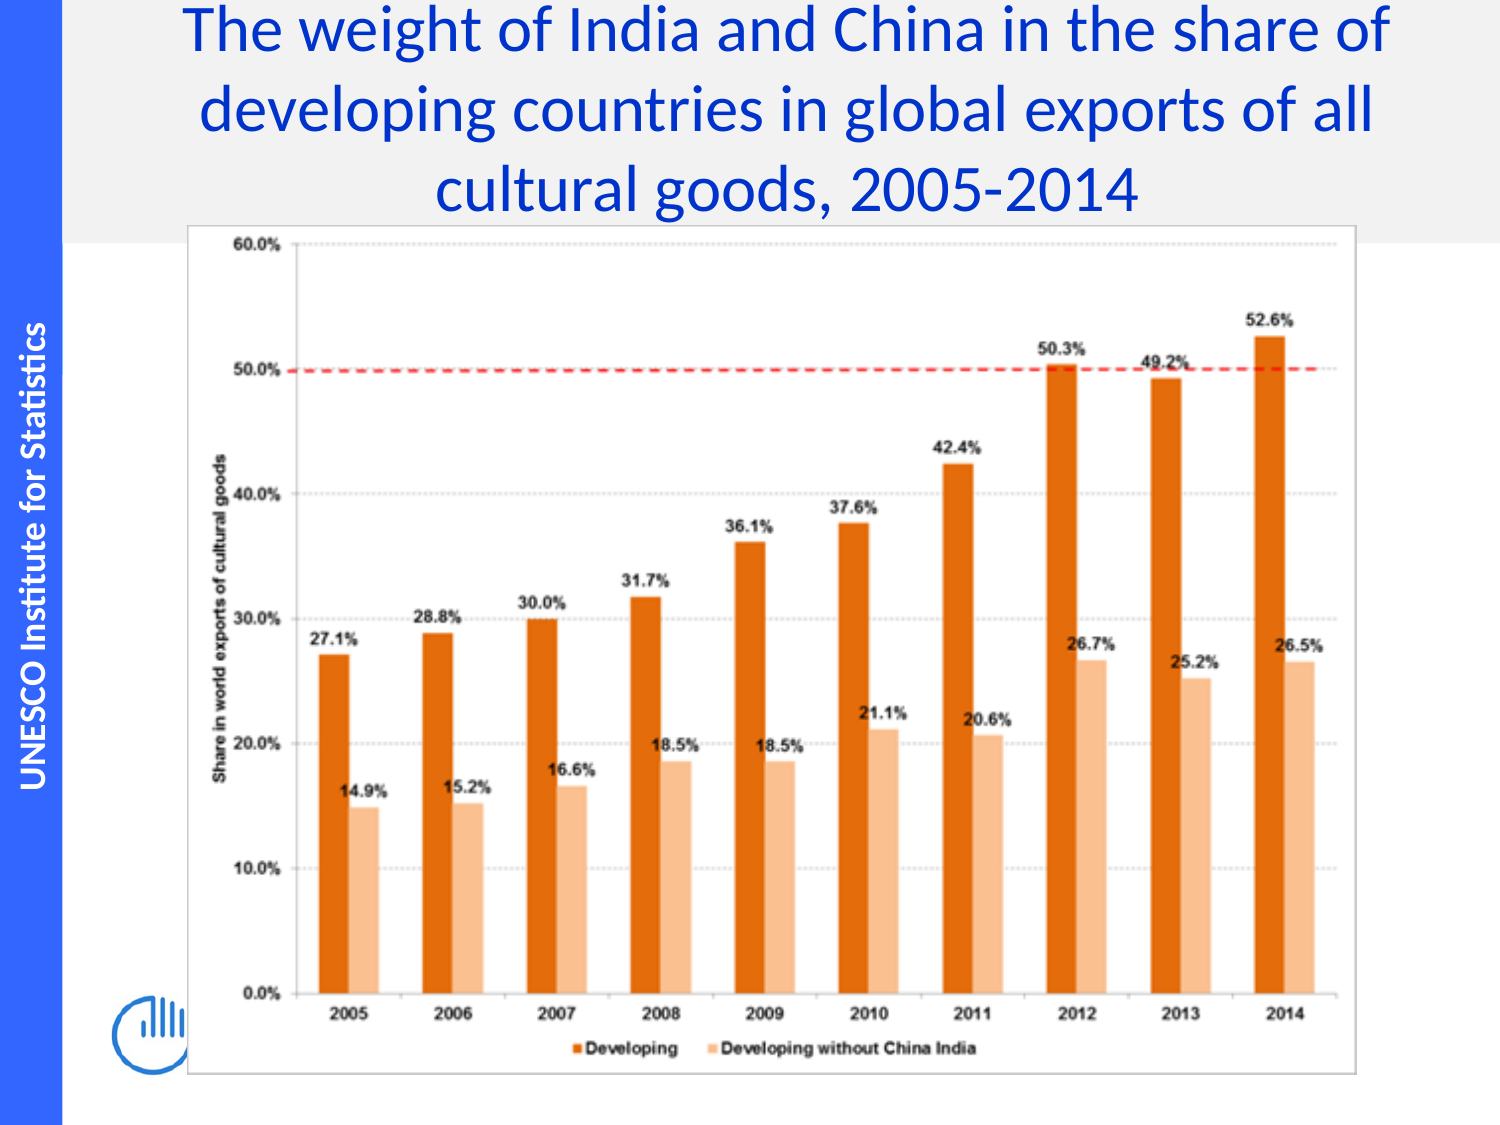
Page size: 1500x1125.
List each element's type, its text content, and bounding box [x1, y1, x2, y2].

title The weight of India and China in the share of developing countries in global exports of all cultural goods, 2005-2014 [75, 0, 1500, 233]
picture [70, 964, 338, 1106]
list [187, 224, 1357, 1076]
